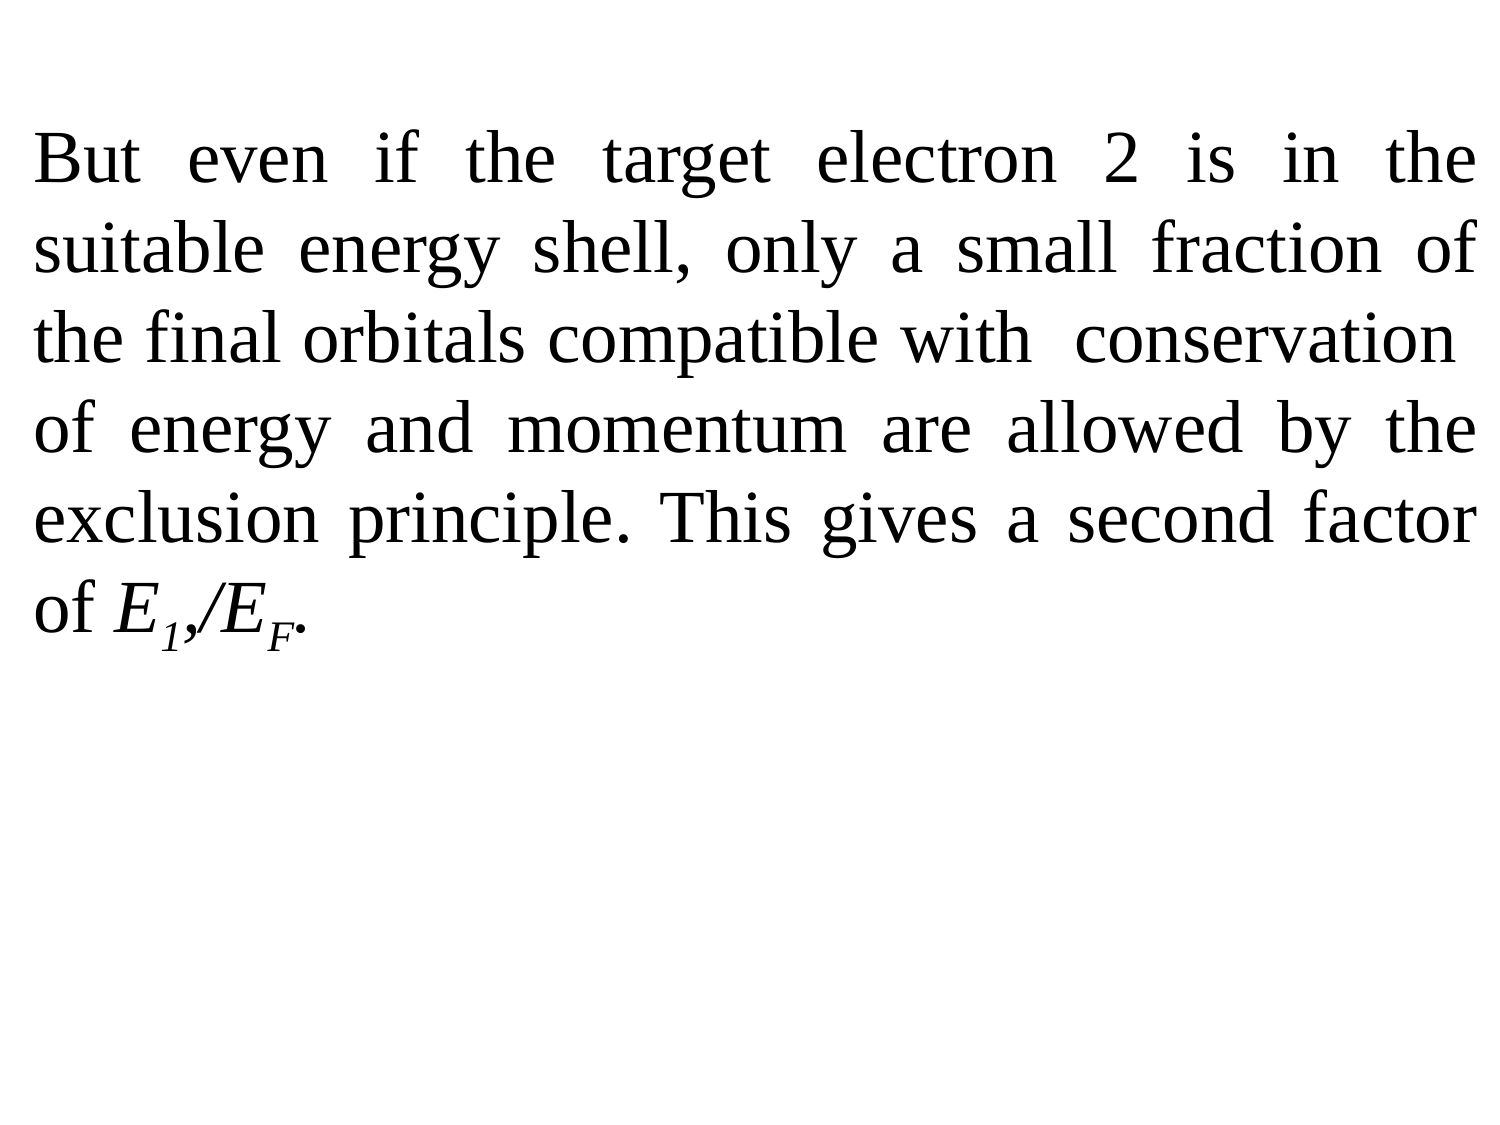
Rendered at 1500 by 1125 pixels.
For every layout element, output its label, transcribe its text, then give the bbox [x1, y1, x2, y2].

text_box But even if the target electron 2 is in the suitable energy shell, only a small fraction of the final orbitals compatible with conservation of energy and momentum are allowed by the exclusion principle. This gives a second factor of E1,/EF. [18, 99, 1494, 668]
